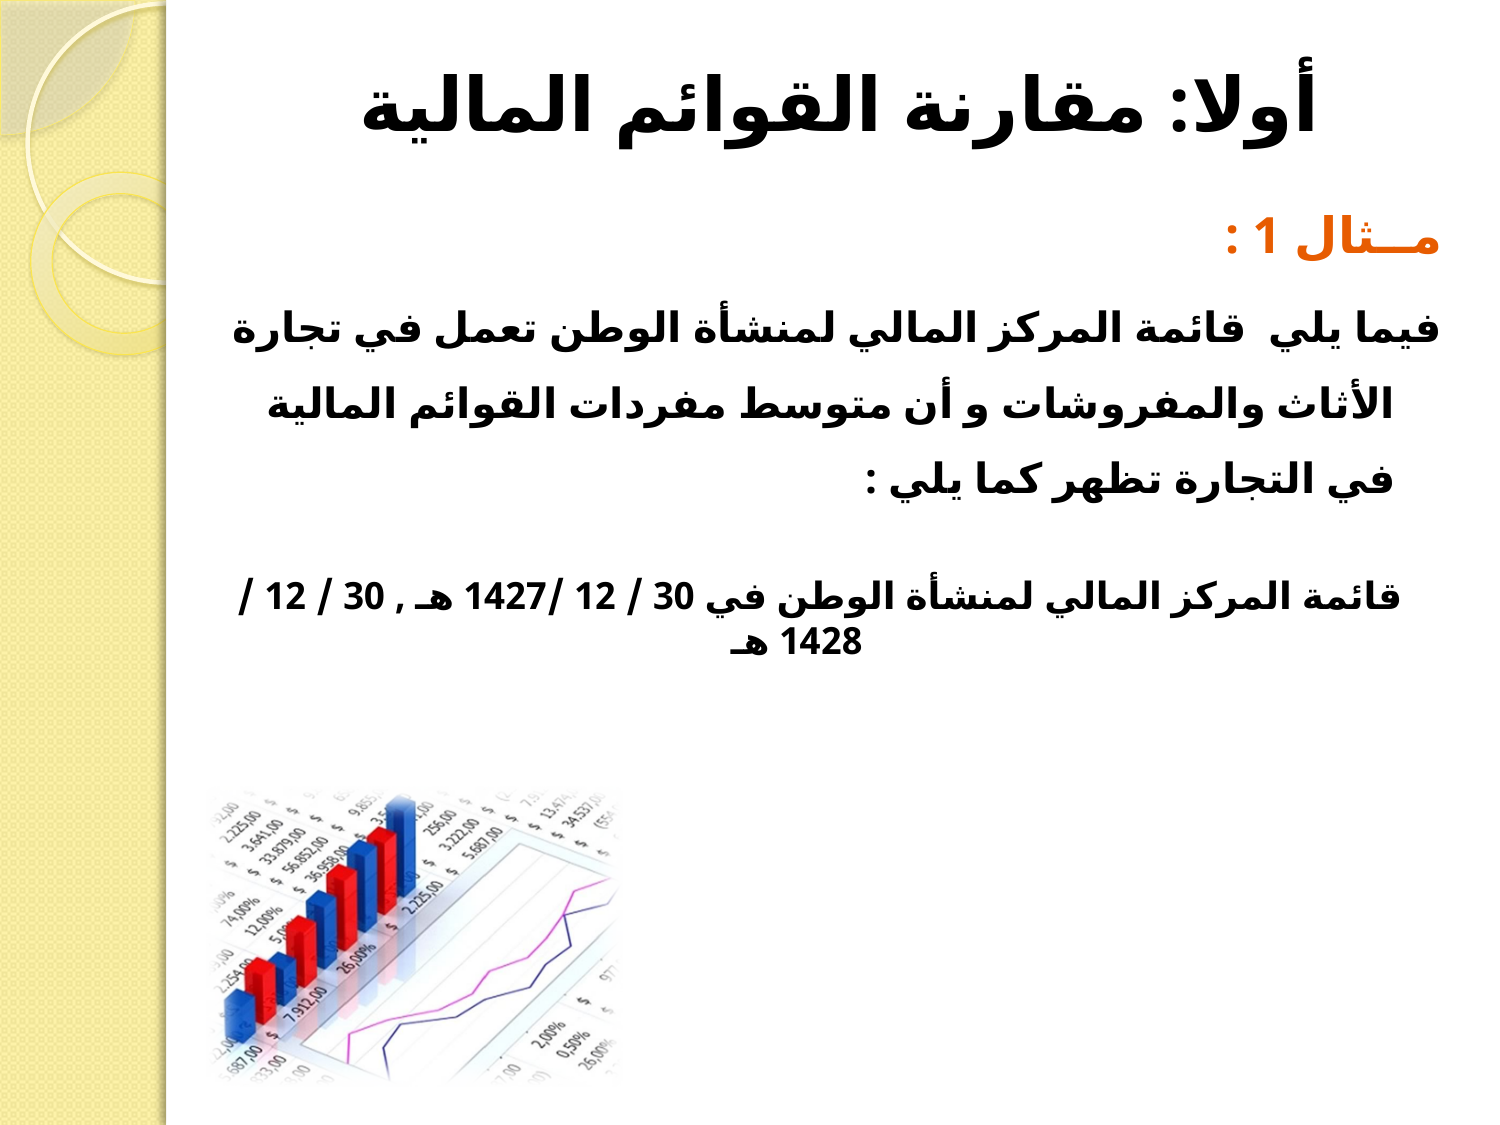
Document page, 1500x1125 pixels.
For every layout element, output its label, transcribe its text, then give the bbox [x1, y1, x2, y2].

list مــثال 1 : فيما يلي قائمة المركز المالي لمنشأة الوطن تعمل في تجارة الأثاث والمفروشات و أن متوسط مفردات القوائم المالية في التجارة تظهر كما يلي : قائمة المركز المالي لمنشأة الوطن في 30 / 12 /1427 هـ , 30 / 12 / 1428 هـ [183, 196, 1471, 910]
title أولا: مقارنة القوائم المالية [206, 54, 1473, 149]
picture [206, 786, 624, 1089]
